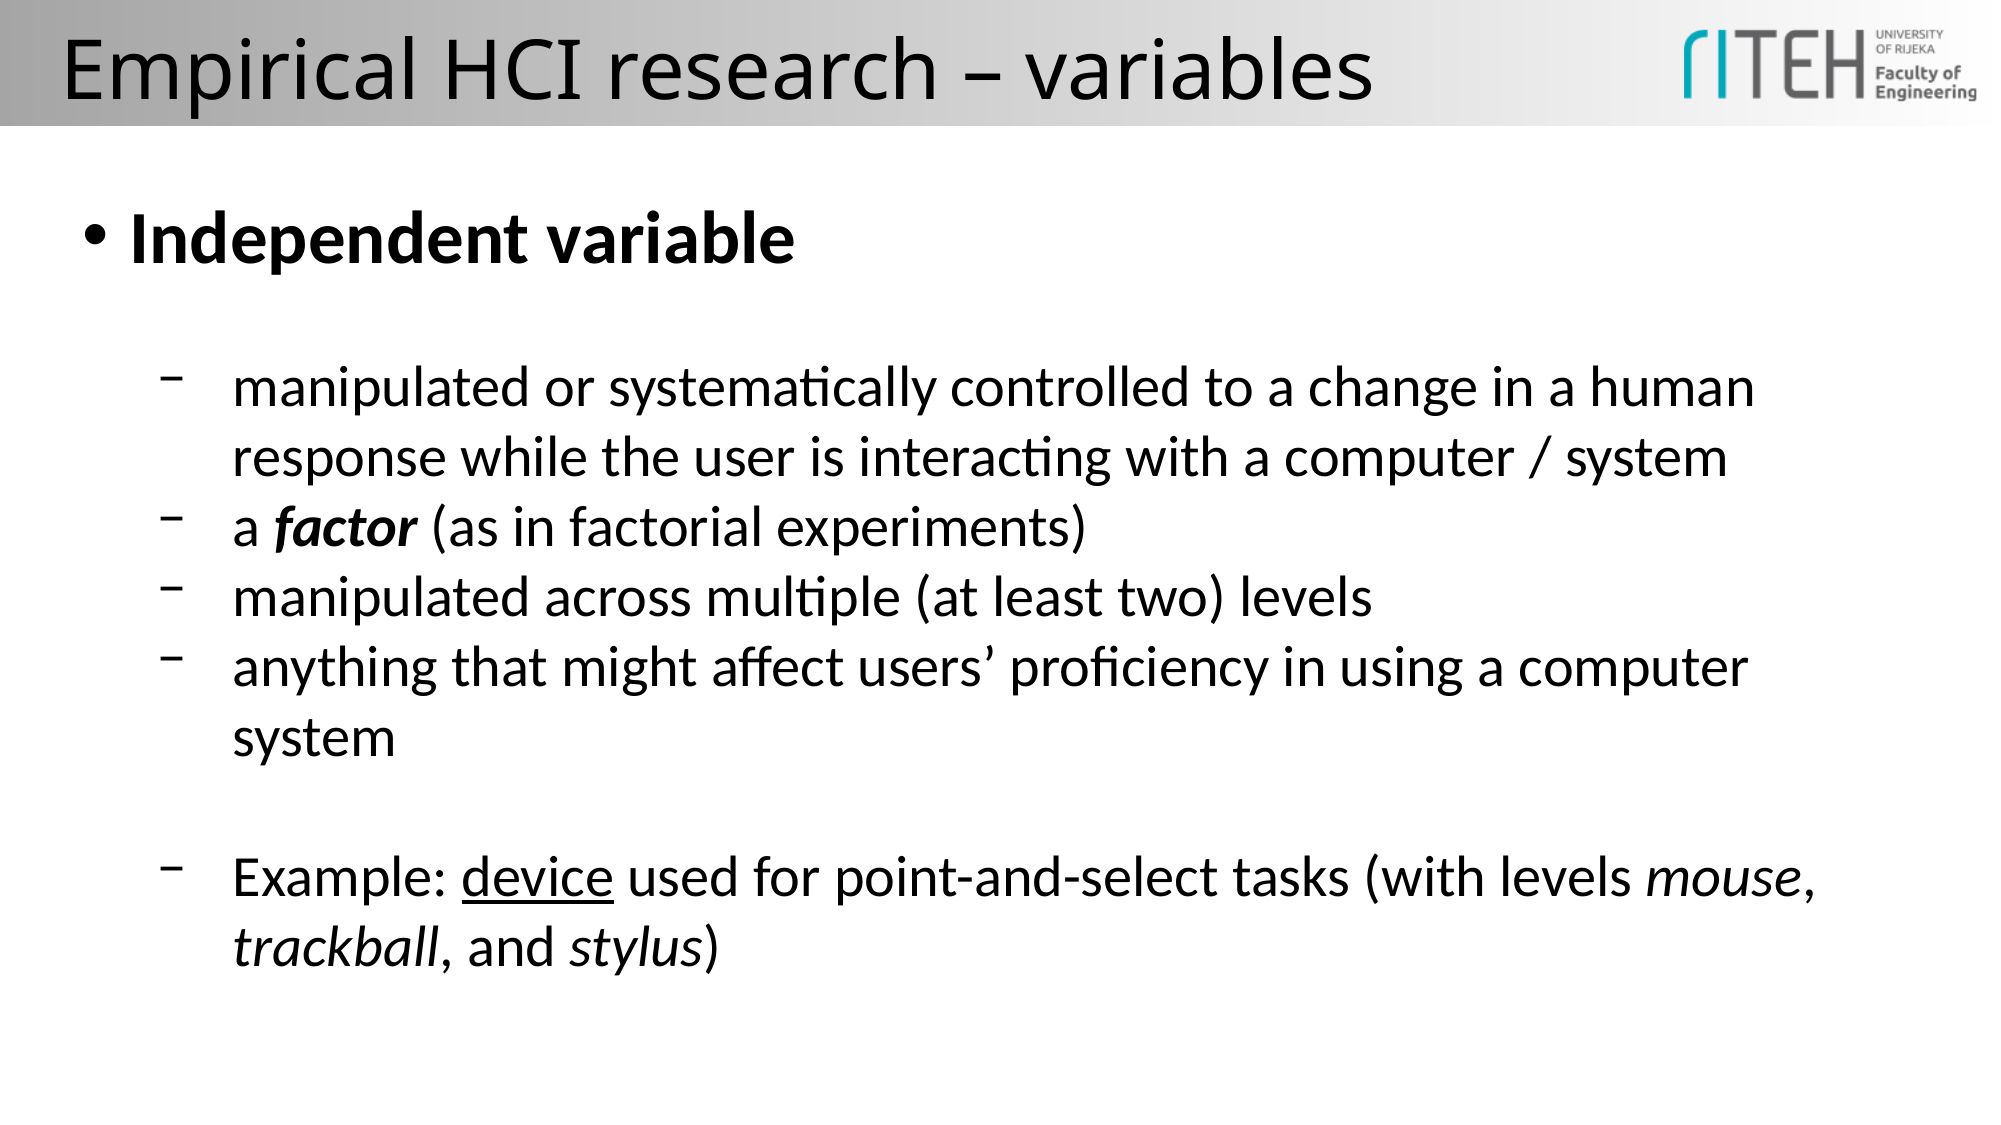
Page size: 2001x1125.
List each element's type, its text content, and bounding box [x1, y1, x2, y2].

picture [1683, 20, 1977, 107]
text_box [0, 0, 2000, 127]
title Empirical HCI research – variables [45, 20, 1601, 126]
text_box Independent variable manipulated or systematically controlled to a change in a human response while the user is interacting with a computer / system a factor (as in factorial experiments) manipulated across multiple (at least two) levels anything that might affect users’ proficiency in using a computer system Example: device used for point-and-select tasks (with levels mouse, trackball, and stylus) [68, 180, 1932, 986]
